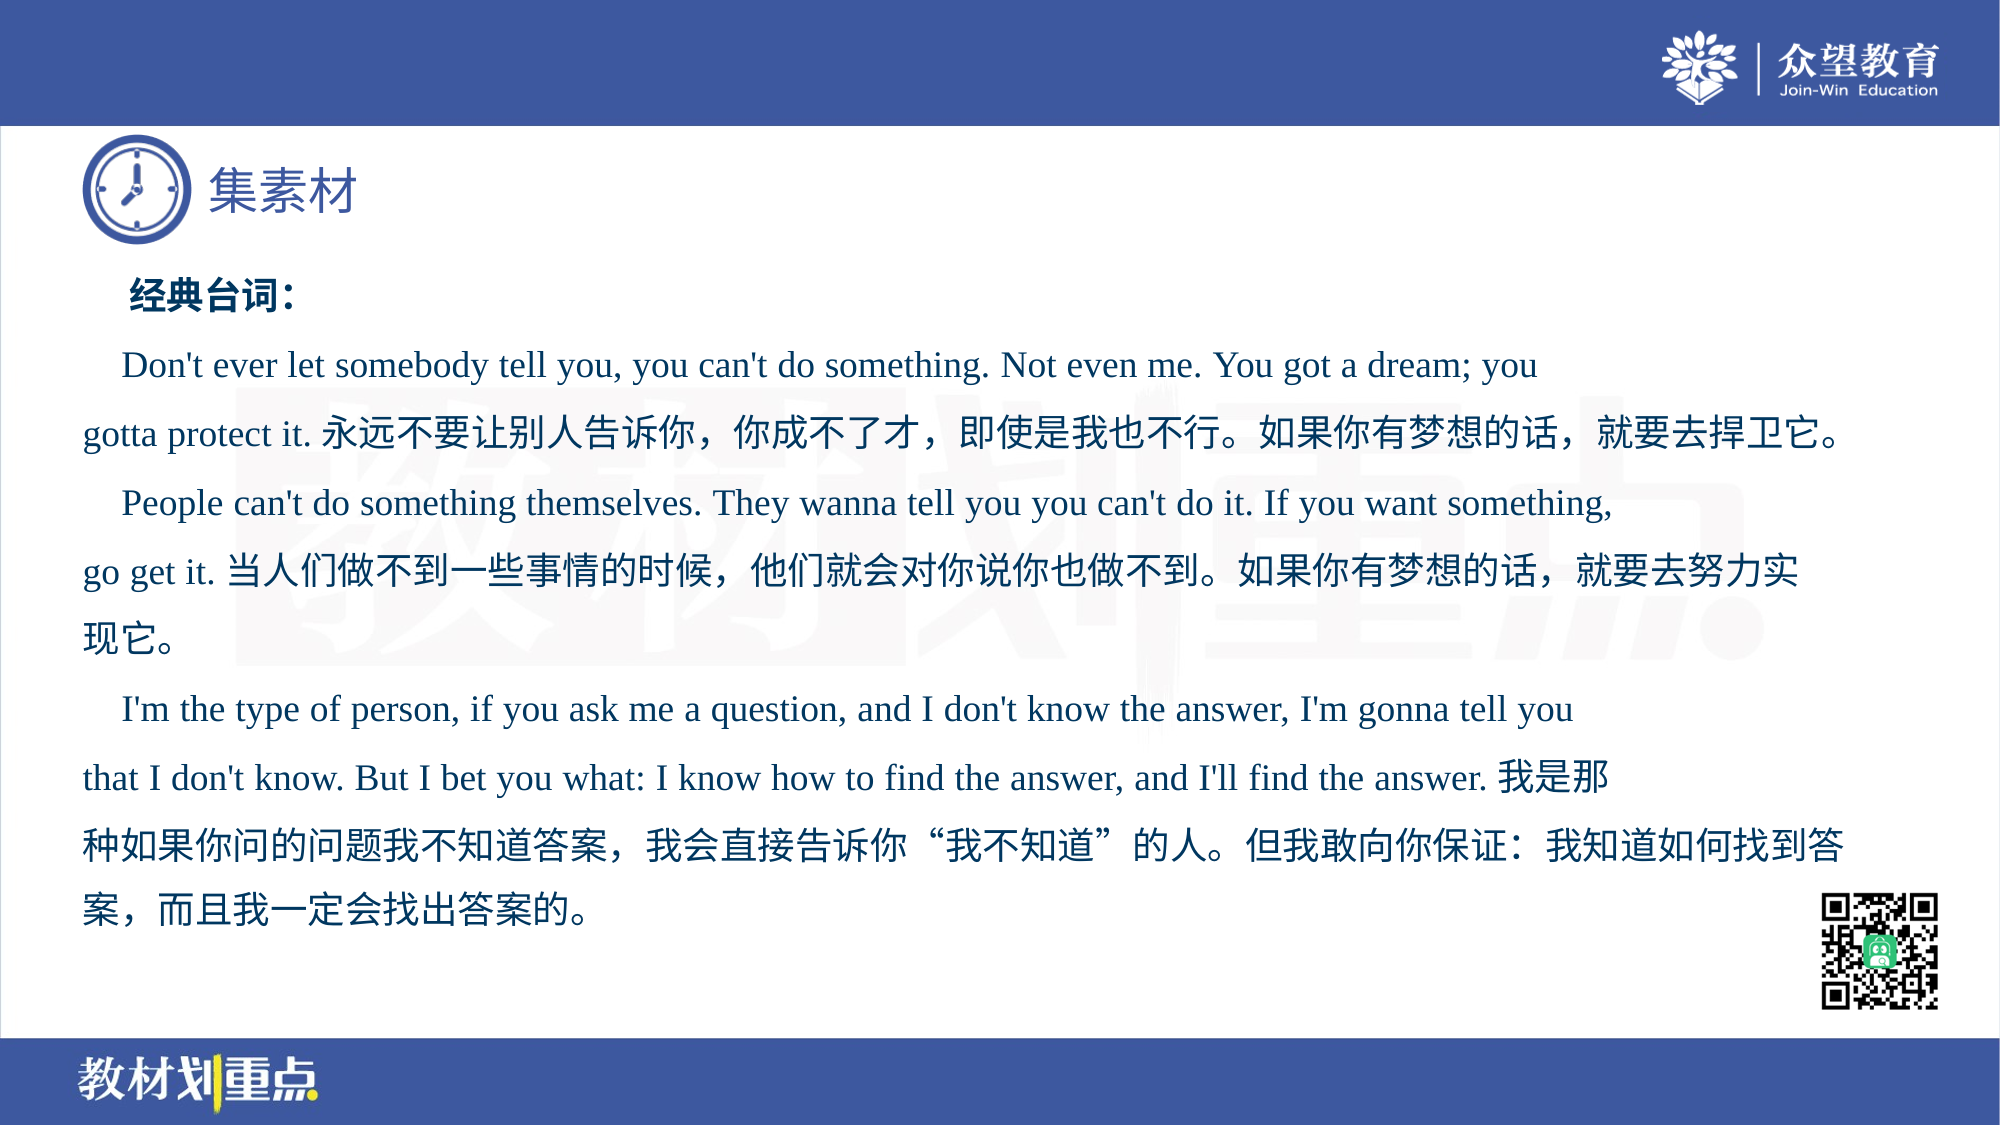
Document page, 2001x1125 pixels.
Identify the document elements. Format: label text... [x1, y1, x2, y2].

text_box 经典台词： Don't ever let somebody tell you, you can't do something. Not even me. You got a dream; you gotta protect it.永远不要让别人告诉你，你成不了才，即使是我也不行。如果你有梦想的话，就要去捍卫它。 People can't do something themselves. They wanna tell you you can't do it. If you want something, go get it.当人们做不到一些事情的时候，他们就会对你说你也做不到。如果你有梦想的话，就要去努力实 现它。 I'm the type of person, if you ask me a question, and I don't know the answer, I'm gonna tell you that I don't know. But I bet you what: I know how to find the answer, and I'll find the answer.我是那 种如果你问的问题我不知道答案，我会直接告诉你“我不知道”的人。但我敢向你保证：我知道如何找到答 案，而且我一定会找出答案的。 [82, 248, 1815, 925]
picture [0, 0, 2000, 1125]
